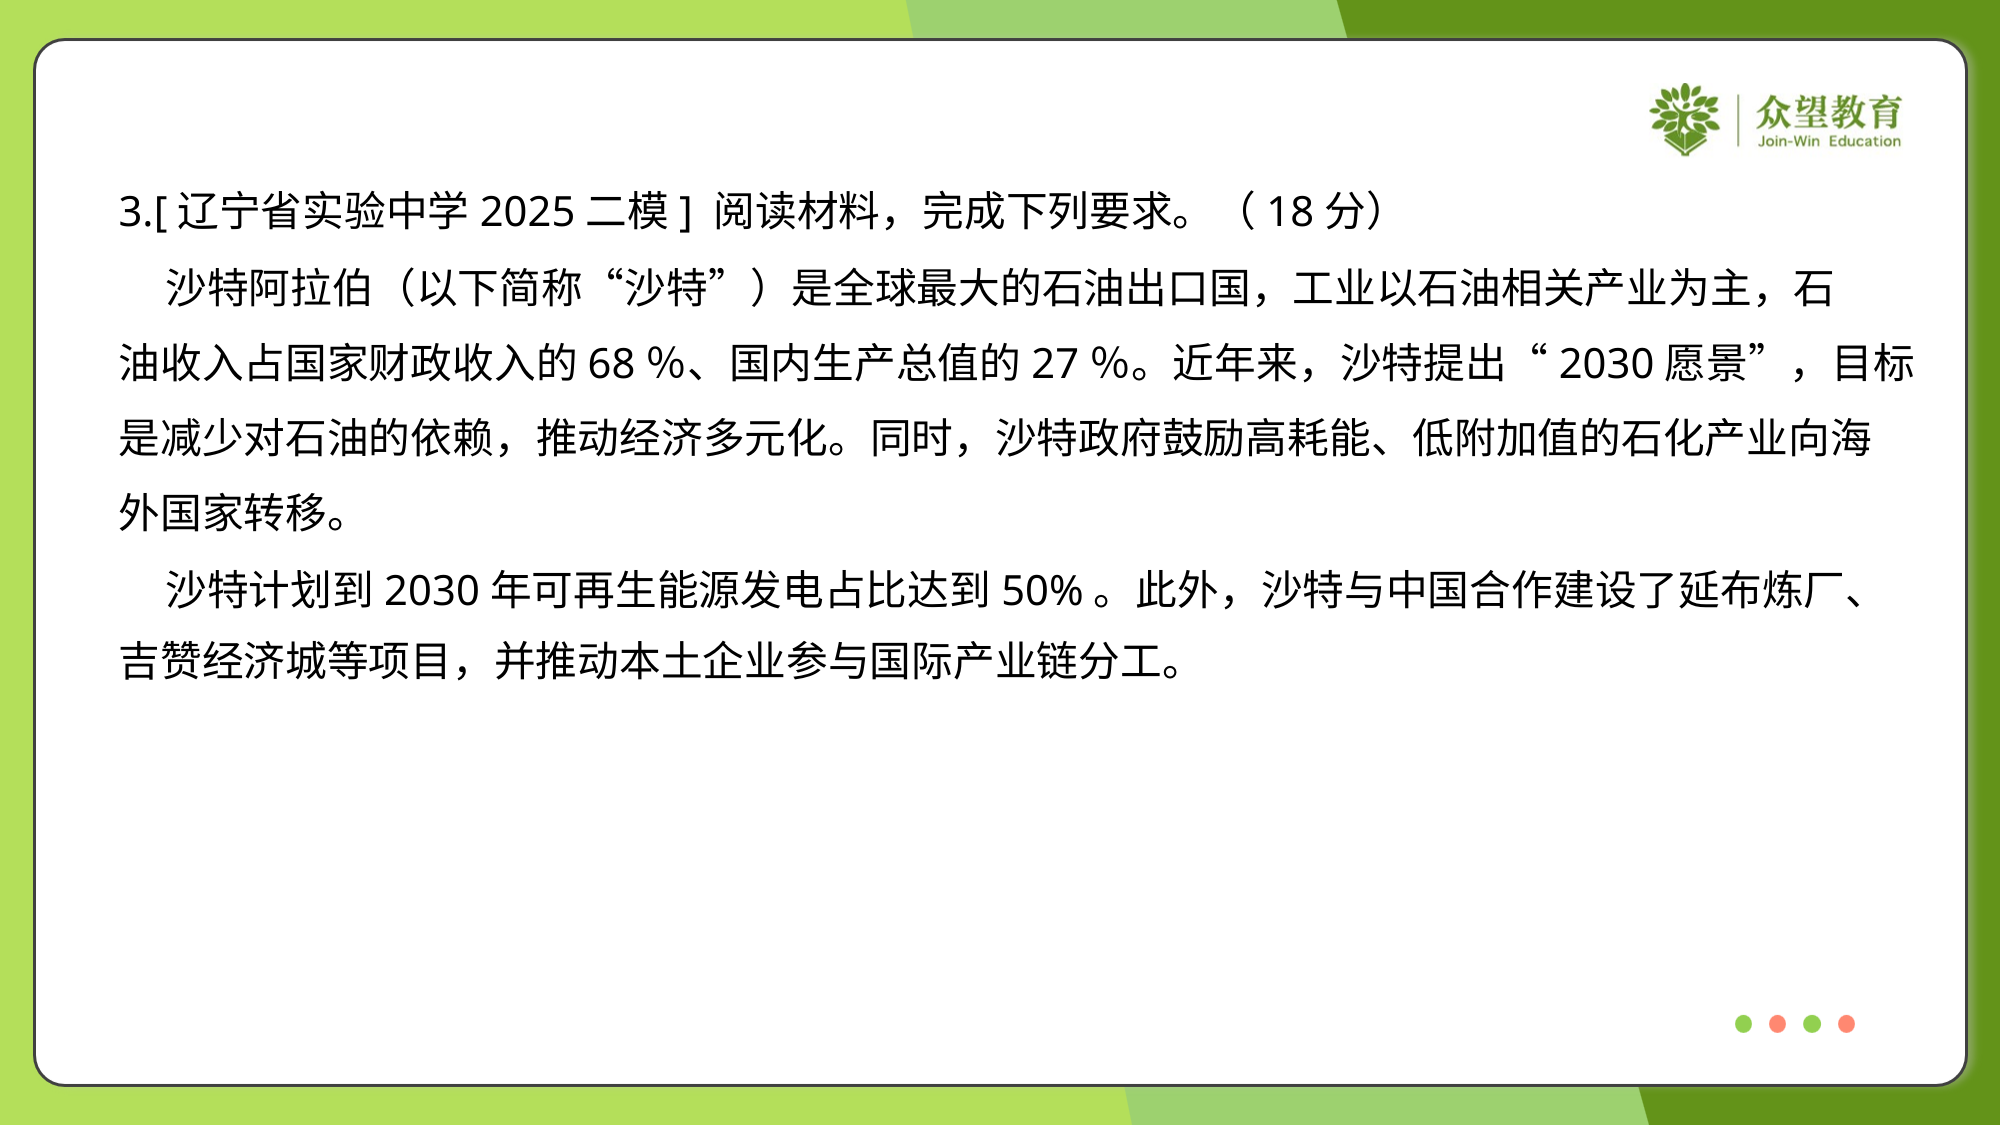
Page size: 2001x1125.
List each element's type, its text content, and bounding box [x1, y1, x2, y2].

picture [0, 0, 2000, 1125]
text_box 3.[辽宁省实验中学2025二模] 阅读材料，完成下列要求。（18分） 沙特阿拉伯（以下简称“沙特”）是全球最大的石油出口国，工业以石油相关产业为主，石 油收入占国家财政收入的68％、国内生产总值的27％。近年来，沙特提出“2030愿景”，目标 是减少对石油的依赖，推动经济多元化。同时，沙特政府鼓励高耗能、低附加值的石化产业向海 外国家转移。 沙特计划到2030年可再生能源发电占比达到50%。此外，沙特与中国合作建设了延布炼厂、 吉赞经济城等项目，并推动本土企业参与国际产业链分工。 [118, 159, 1883, 677]
